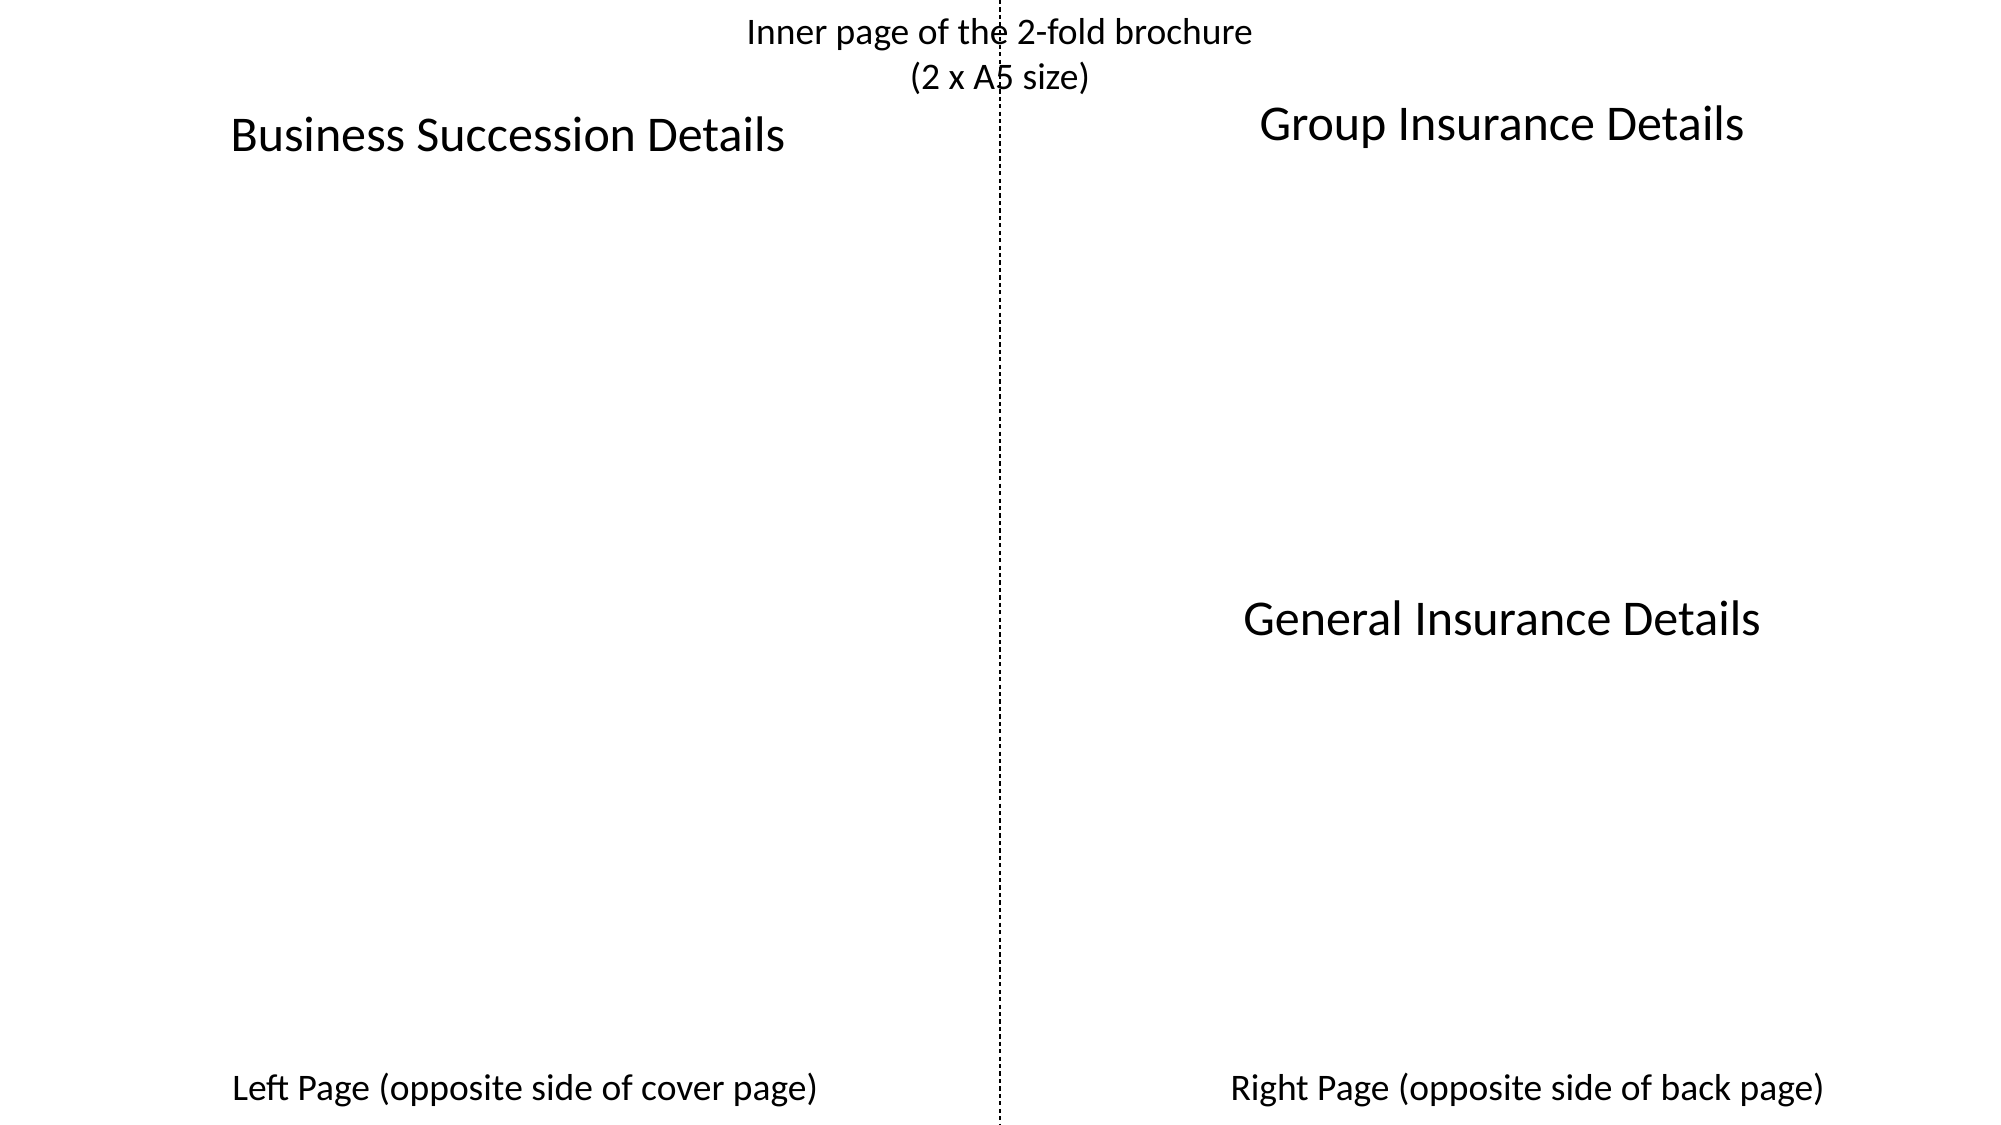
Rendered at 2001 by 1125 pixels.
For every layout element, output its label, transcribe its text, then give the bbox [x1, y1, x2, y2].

text_box Inner page of the 2-fold brochure (2 x A5 size) [1001, 0, 1269, 105]
text_box Right Page (opposite side of back page) [1215, 1055, 1841, 1116]
text_box General Insurance Details [1228, 577, 1777, 653]
text_box Left Page (opposite side of cover page) [217, 1055, 834, 1116]
text_box Inner page of the 2-fold brochure (2 x A5 size) [731, 0, 999, 105]
text_box Business Succession Details [215, 94, 801, 169]
text_box Group Insurance Details [1244, 83, 1760, 159]
